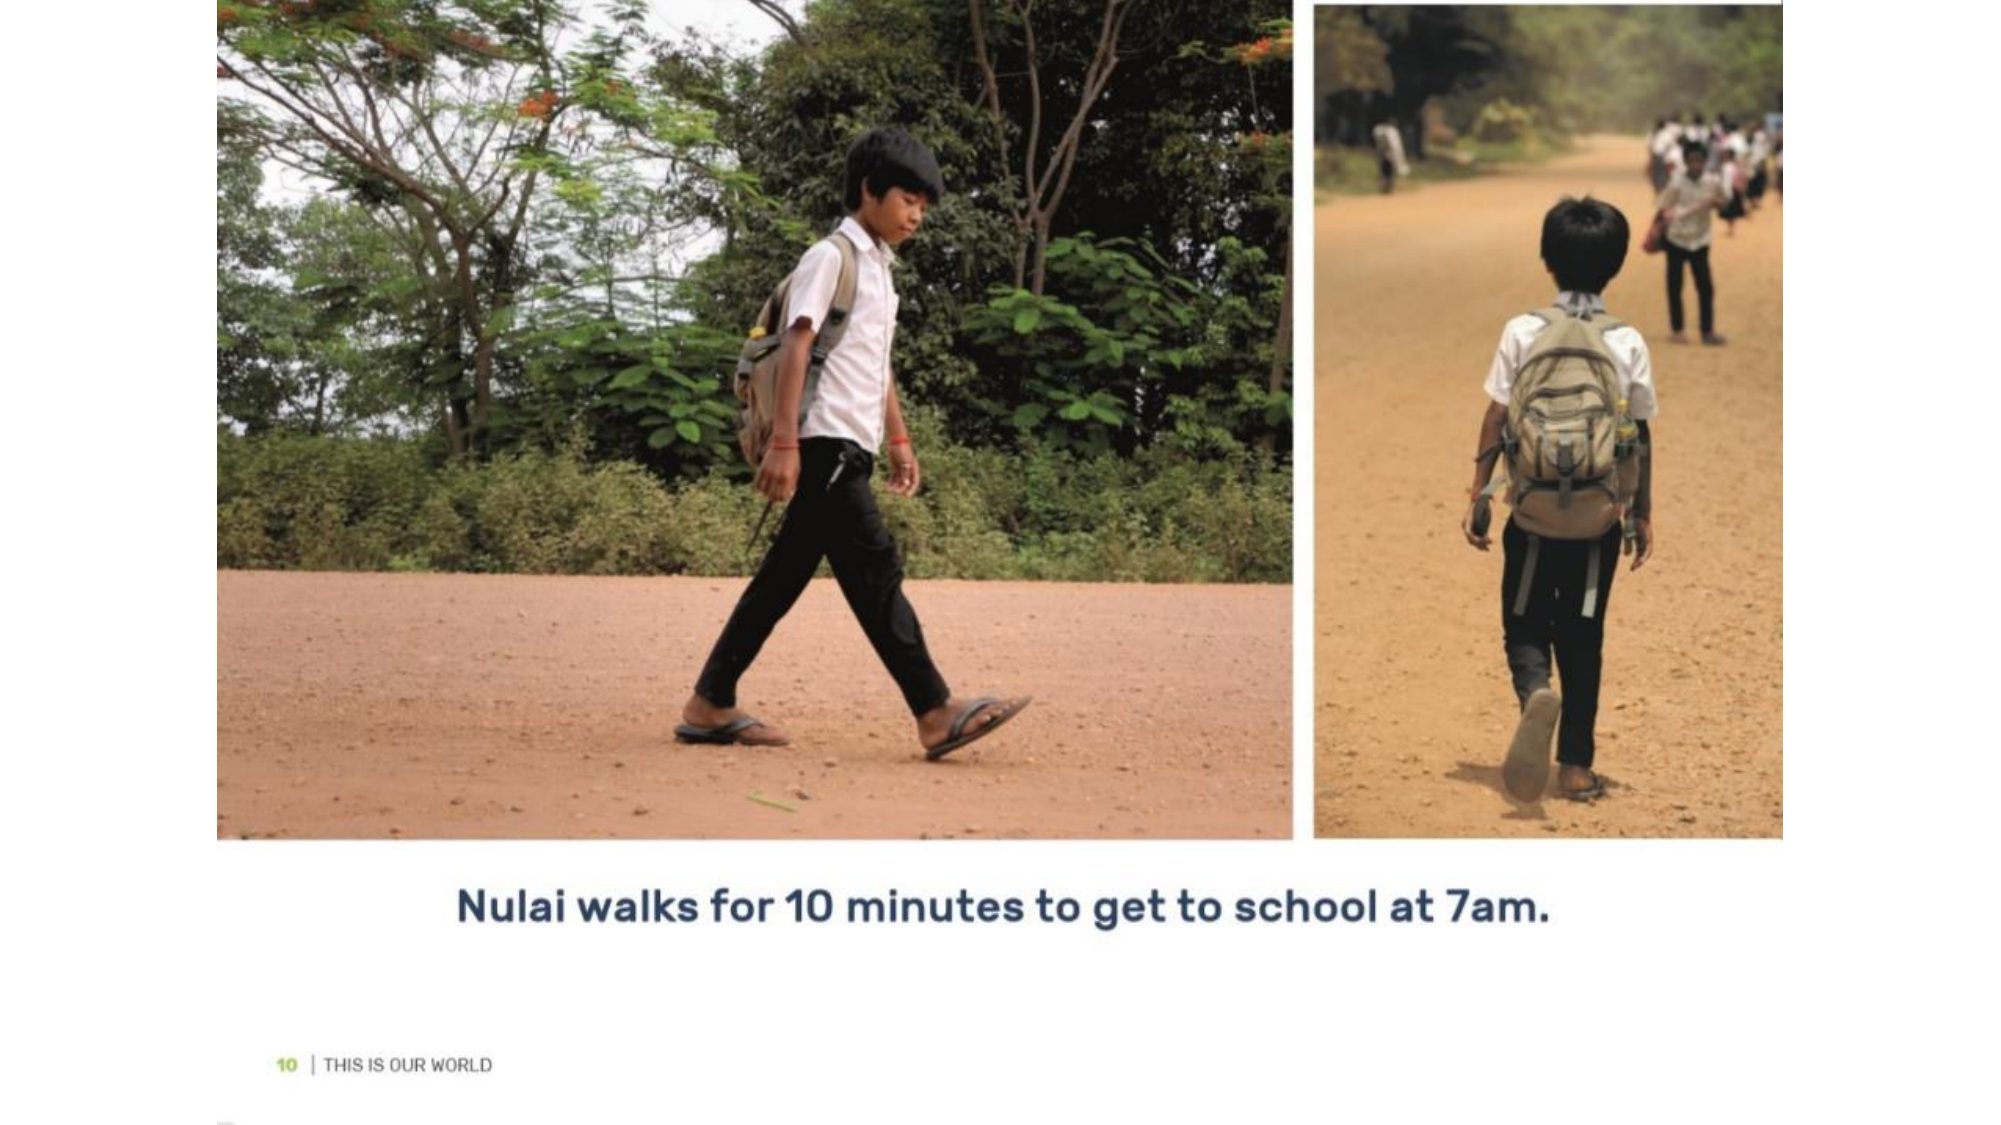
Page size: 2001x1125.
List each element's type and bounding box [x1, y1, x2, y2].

picture [217, 0, 1783, 1125]
